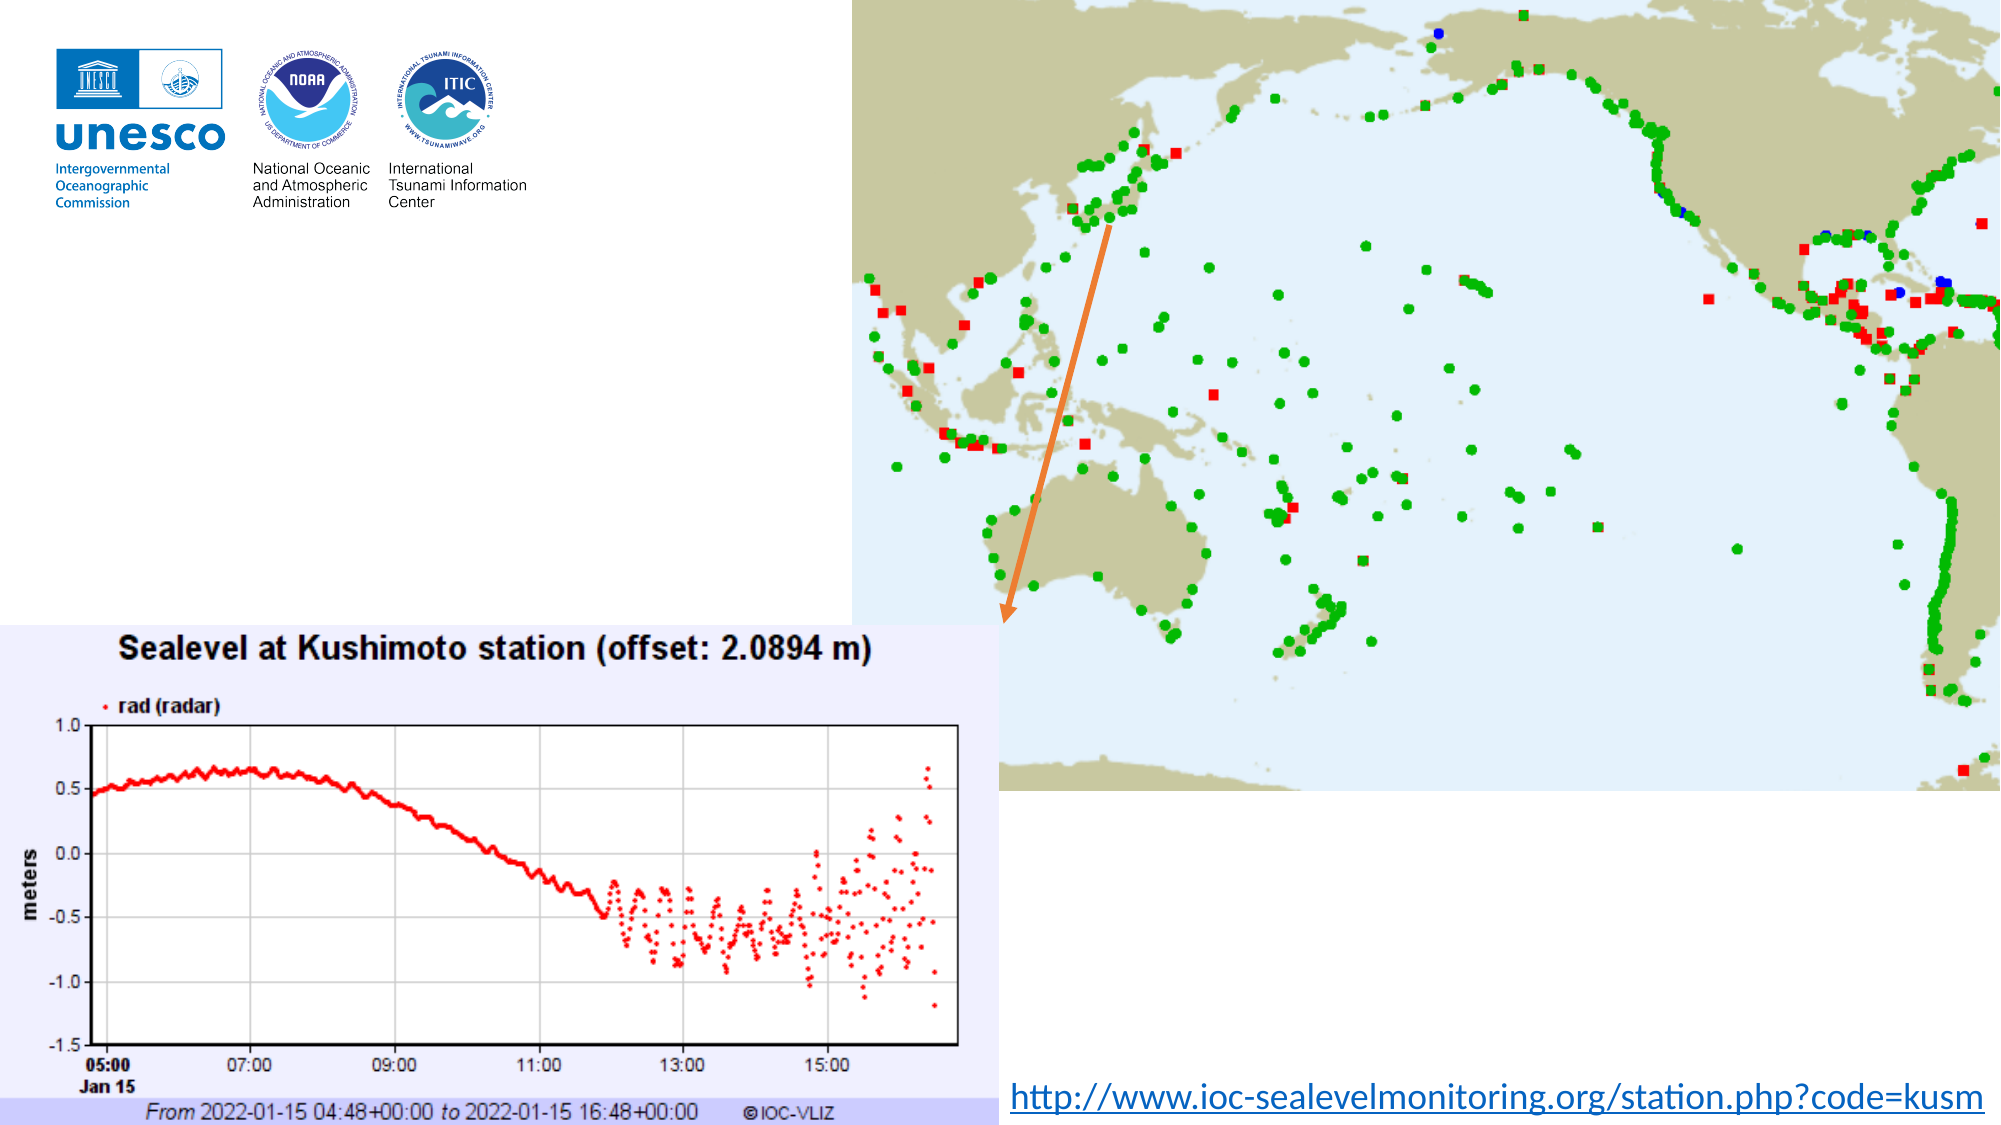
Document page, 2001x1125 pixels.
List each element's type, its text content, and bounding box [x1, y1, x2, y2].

text_box http://www.ioc-sealevelmonitoring.org/station.php?code=kusm [999, 1064, 2000, 1125]
picture [43, 35, 527, 221]
picture [0, 0, 2000, 1125]
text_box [1003, 224, 1110, 624]
